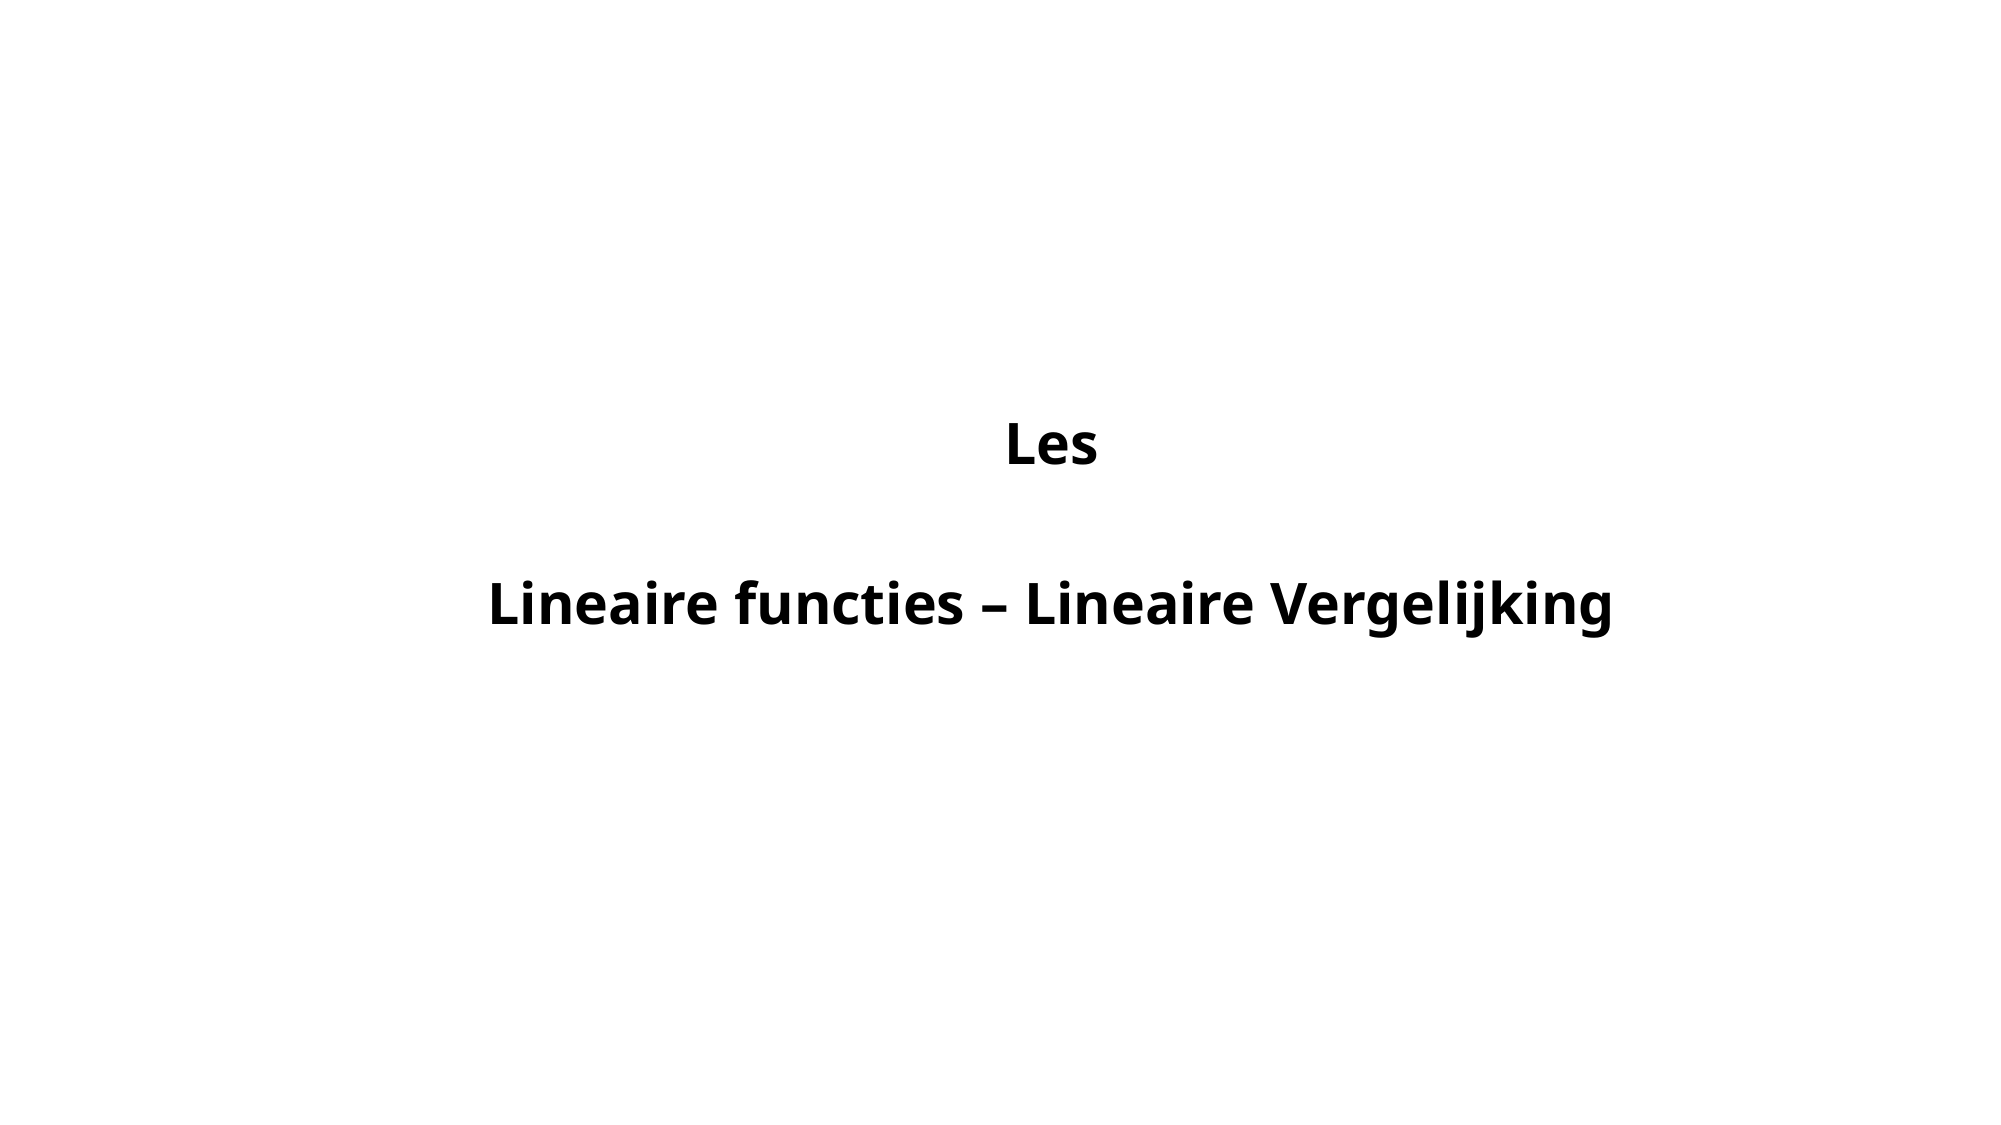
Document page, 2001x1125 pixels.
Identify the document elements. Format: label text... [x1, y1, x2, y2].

list Les Lineaire functies – Lineaire Vergelijking [358, 407, 1745, 647]
